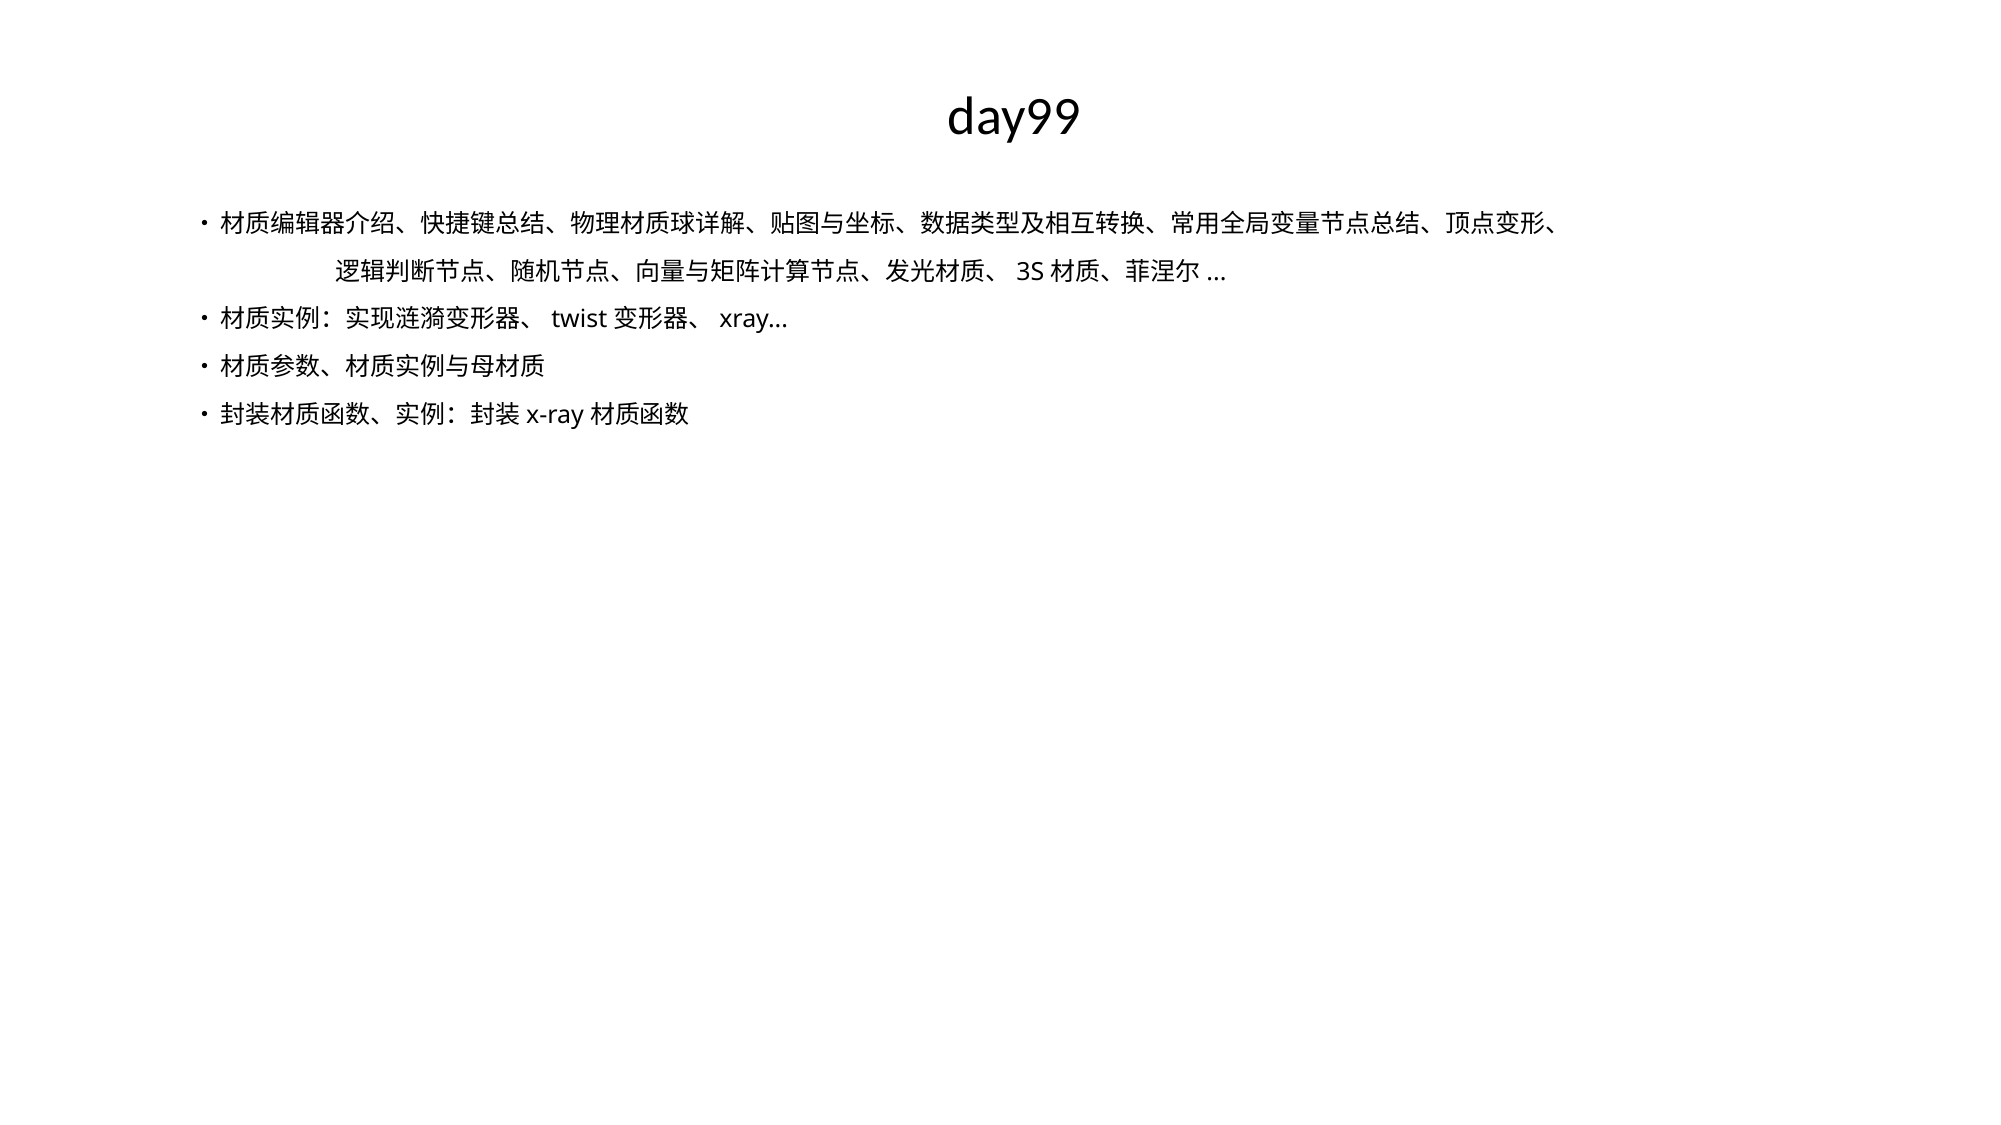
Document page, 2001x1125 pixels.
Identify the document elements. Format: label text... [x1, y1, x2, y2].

subtitle • 材质编辑器介绍、快捷键总结、物理材质球详解、贴图与坐标、数据类型及相互转换、常用全局变量节点总结、顶点变形、 逻辑判断节点、随机节点、向量与矩阵计算节点、发光材质、3S材质、菲涅尔... • 材质实例：实现涟漪变形器、twist变形器、xray... • 材质参数、材质实例与母材质 • 封装材质函数、实例：封装x-ray材质函数 [176, 203, 1815, 903]
text_box day99 [543, 42, 1486, 154]
